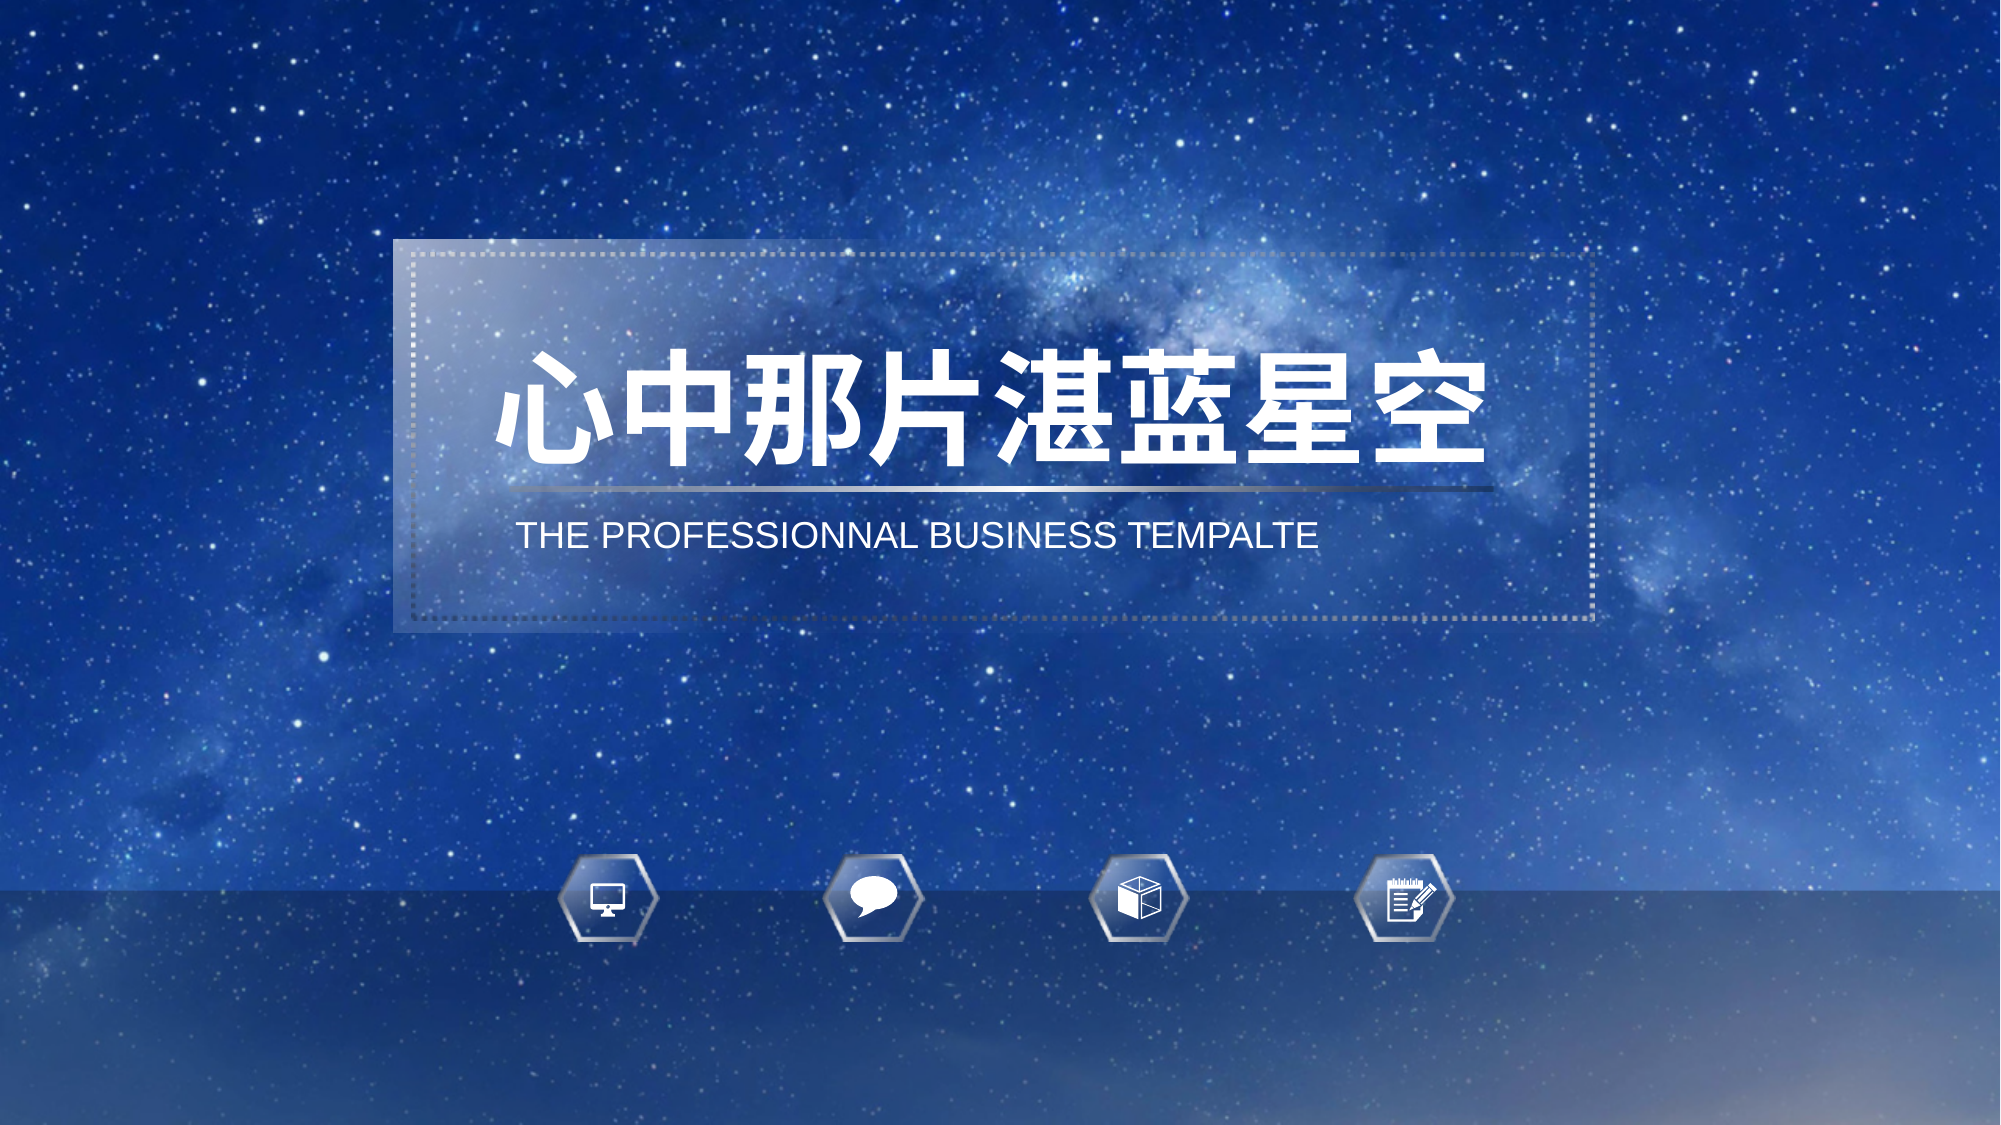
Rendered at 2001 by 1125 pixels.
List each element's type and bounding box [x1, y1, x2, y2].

picture [0, 0, 2001, 1125]
text_box [0, 890, 2000, 1125]
text_box [824, 856, 922, 940]
text_box [392, 240, 1608, 634]
text_box [559, 856, 657, 940]
text_box [1354, 856, 1452, 940]
text_box [1089, 856, 1187, 940]
